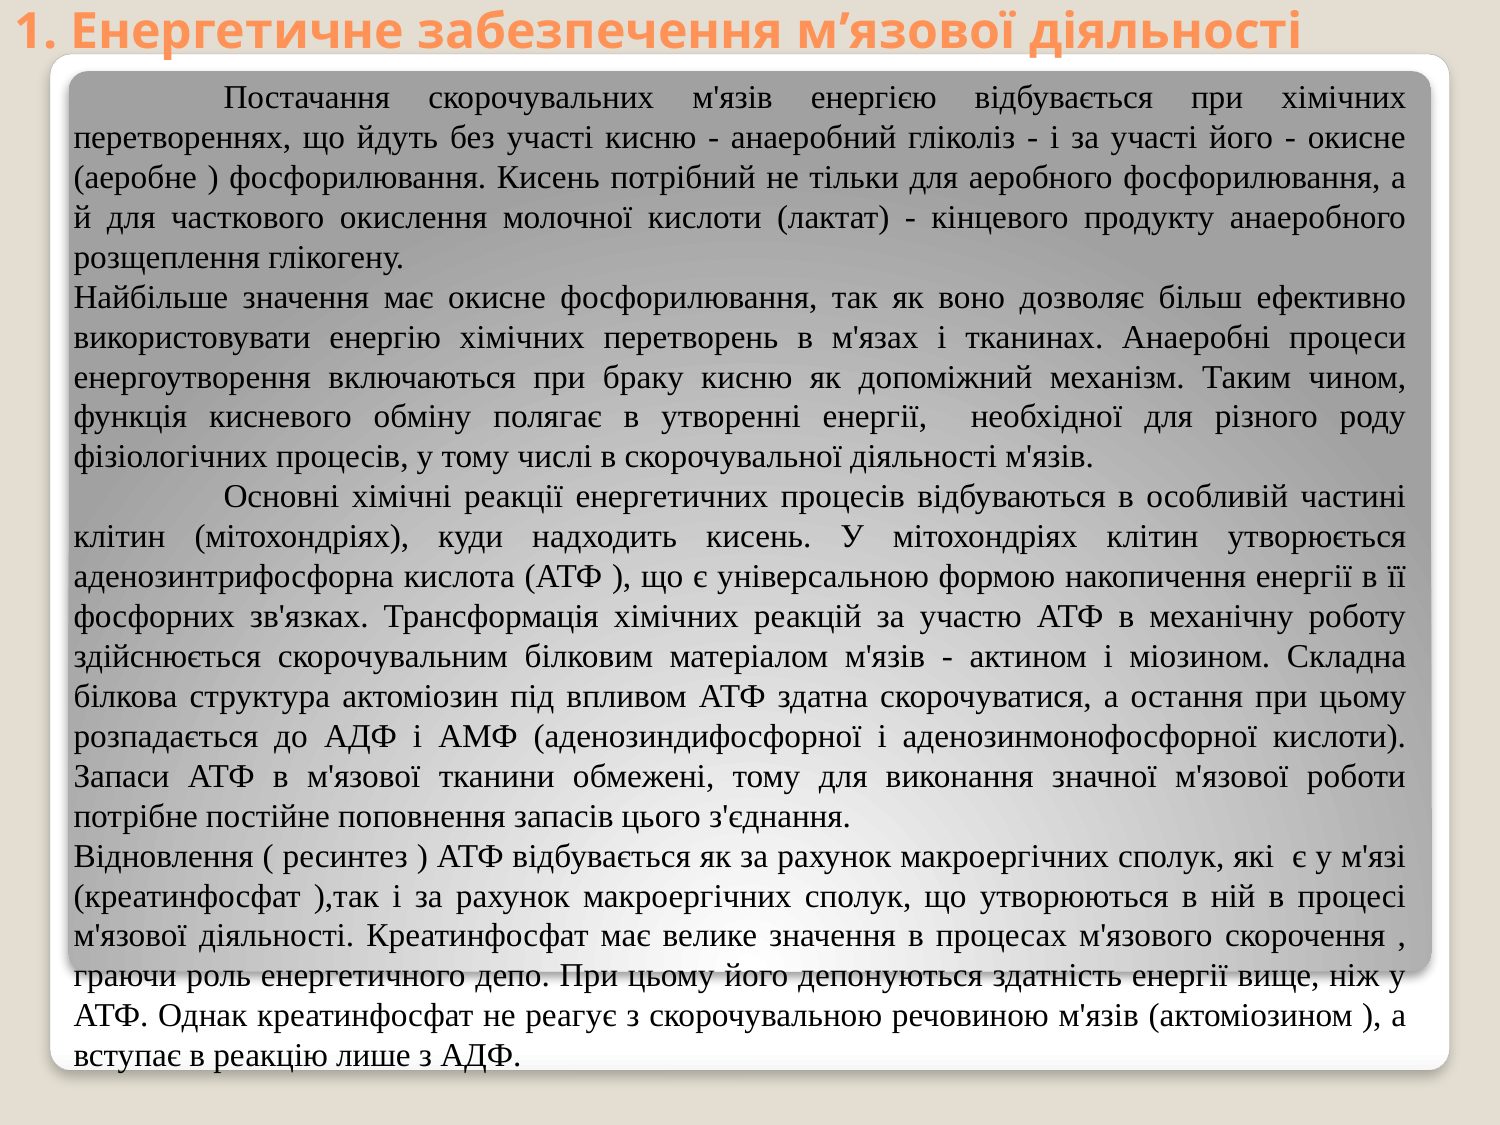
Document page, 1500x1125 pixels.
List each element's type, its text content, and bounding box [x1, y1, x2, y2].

text_box Постачання скорочувальних м'язів енергією відбувається при хімічних перетвореннях, що йдуть без участі кисню - анаеробний гліколіз - і за участі його - окисне (аеробне ) фосфорилювання. Кисень потрібний не тільки для аеробного фосфорилювання, а й для часткового окислення молочної кислоти (лактат) - кінцевого продукту анаеробного розщеплення глікогену. Найбільше значення має окисне фосфорилювання, так як воно дозволяє більш ефективно використовувати енергію хімічних перетворень в м'язах і тканинах. Анаеробні процеси енергоутворення включаються при браку кисню як допоміжний механізм. Таким чином, функція кисневого обміну полягає в утворенні енергії, необхідної для різного роду фізіологічних процесів, у тому числі в скорочувальної діяльності м'язів. Основні хімічні реакції енергетичних процесів відбуваються в особливій частині клітин (мітохондріях), куди надходить кисень. У мітохондріях клітин утворюється аденозинтрифосфорна кислота (АТФ ), що є універсальною формою накопичення енергії в її фосфорних зв'язках. Трансформація хімічних реакцій за участю АТФ в механічну роботу здійснюється скорочувальним білковим матеріалом м'язів - актином і міозином. Складна білкова структура актоміозин під впливом АТФ здатна скорочуватися, а остання при цьому розпадається до АДФ і АМФ (аденозиндифосфорної і аденозинмонофосфорної кислоти). Запаси АТФ в м'язової тканини обмежені, тому для виконання значної м'язової роботи потрібне постійне поповнення запасів цього з'єднання. Відновлення ( ресинтез ) АТФ відбувається як за рахунок макроергічних сполук, які є у м'язі (креатинфосфат ),так і за рахунок макроергічних сполук, що утворюються в ній в процесі м'язової діяльності. Креатинфосфат має велике значення в процесах м'язового скорочення , граючи роль енергетичного депо. При цьому його депонуються здатність енергії вище, ніж у АТФ. Однак креатинфосфат не реагує з скорочувальною речовиною м'язів (актоміозином ), а вступає в реакцію лише з АДФ. [58, 67, 1424, 1121]
title 1. Енергетичне забезпечення м’язової діяльності [0, 0, 1479, 67]
